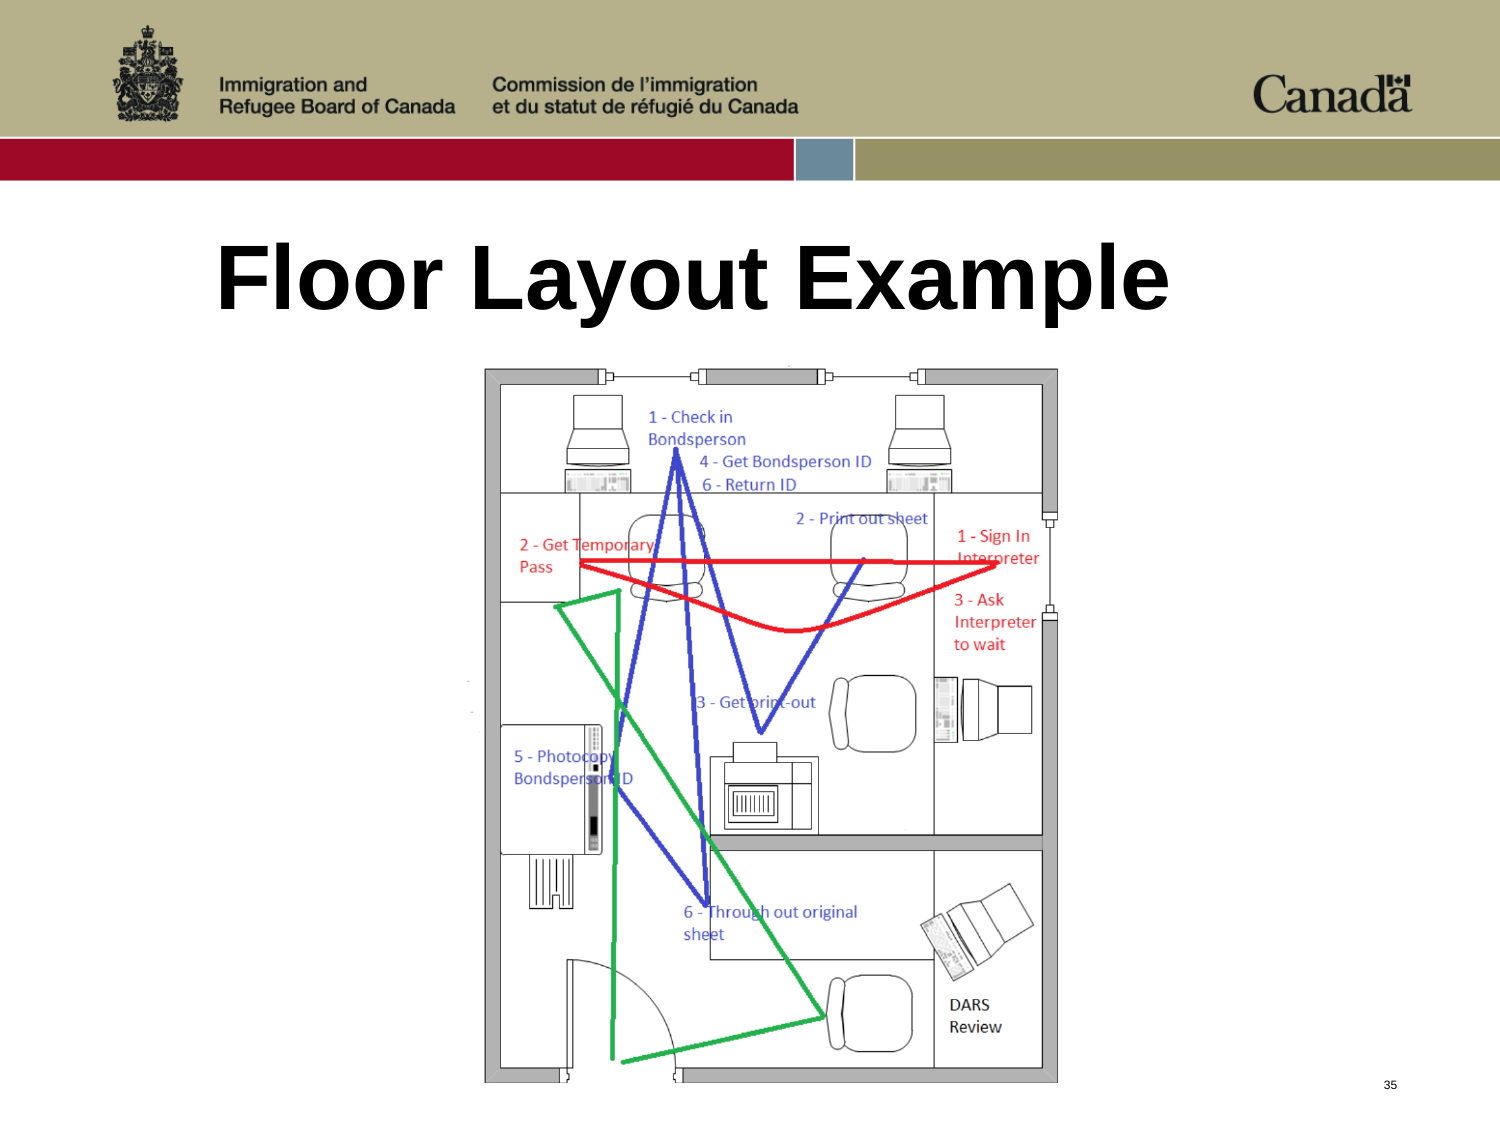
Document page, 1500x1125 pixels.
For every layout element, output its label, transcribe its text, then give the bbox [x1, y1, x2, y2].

title Floor Layout Example [200, 237, 1413, 425]
slide_number 35 [1100, 1025, 1413, 1100]
picture [0, 0, 1500, 1125]
